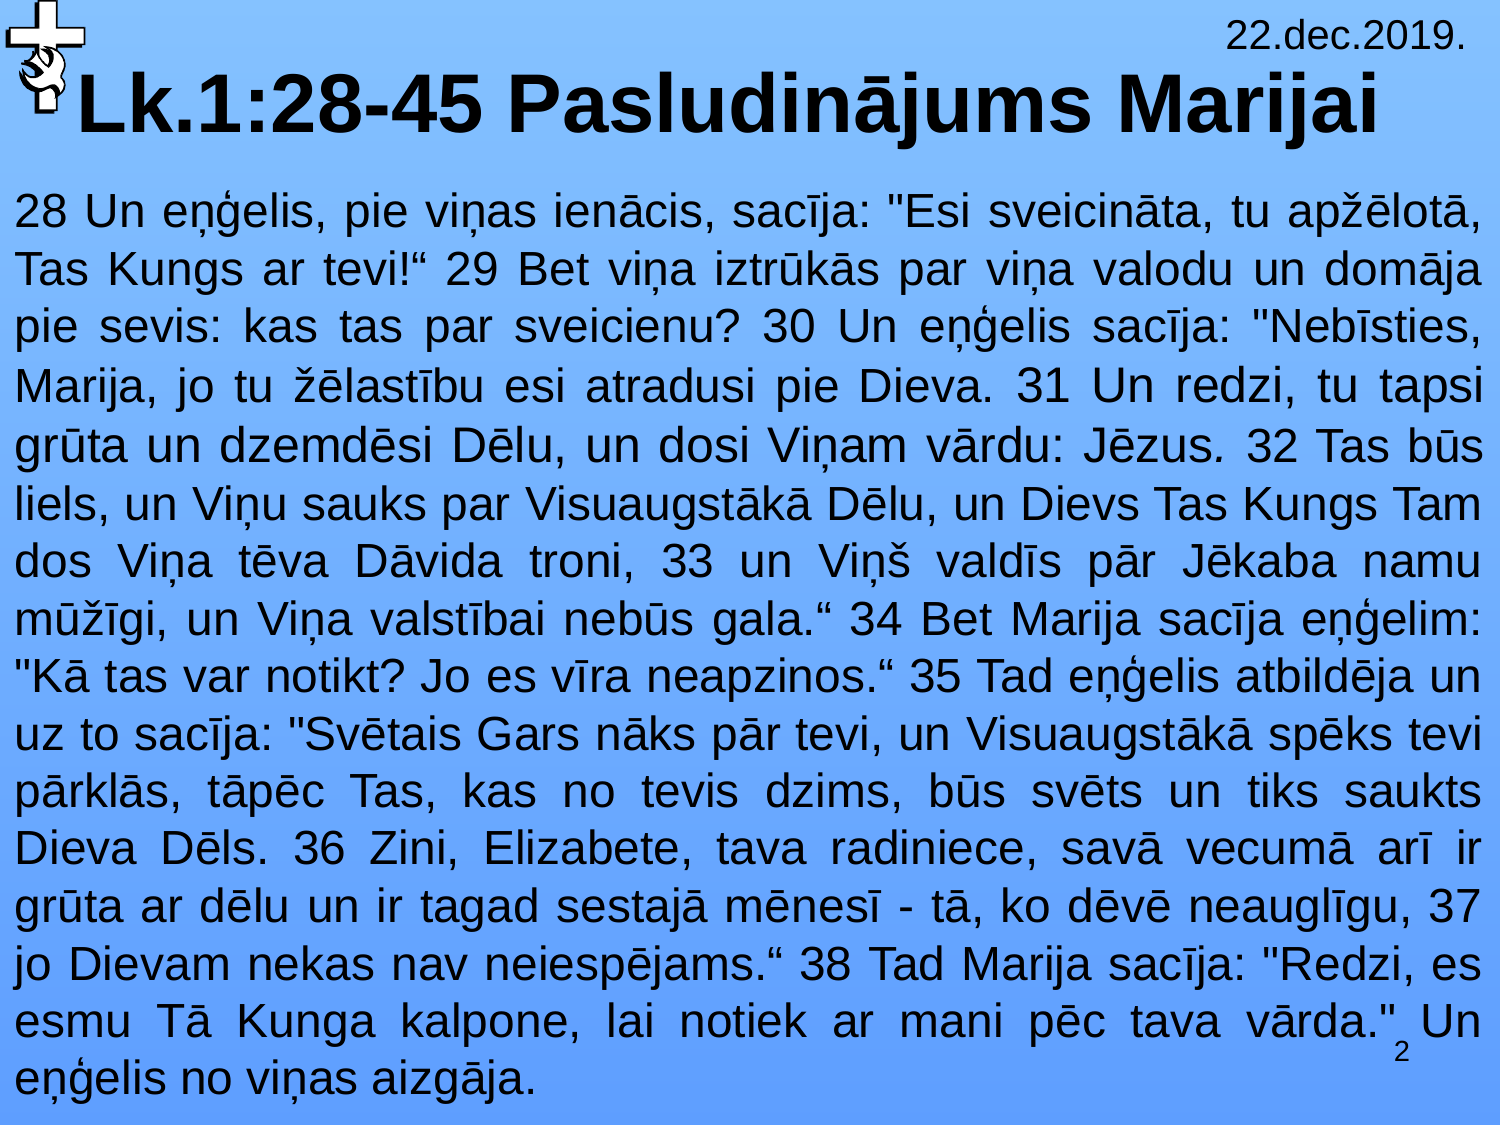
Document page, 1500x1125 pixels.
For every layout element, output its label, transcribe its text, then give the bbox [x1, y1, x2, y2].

title Lk.1:28-45 Pasludinājums Marijai [58, 11, 1400, 172]
text_box 22.dec.2019. [1210, 0, 1500, 65]
picture [5, 0, 86, 114]
text_box 28 Un eņģelis, pie viņas ienācis, sacīja: "Esi sveicināta, tu apžēlotā, Tas Kungs ar tevi!“ 29 Bet viņa iztrūkās par viņa valodu un domāja pie sevis: kas tas par sveicienu? 30 Un eņģelis sacīja: "Nebīsties, Marija, jo tu žēlastību esi atradusi pie Dieva. 31 Un redzi, tu tapsi grūta un dzemdēsi Dēlu, un dosi Viņam vārdu: Jēzus. 32 Tas būs liels, un Viņu sauks par Visuaugstākā Dēlu, un Dievs Tas Kungs Tam dos Viņa tēva Dāvida troni, 33 un Viņš valdīs pār Jēkaba namu mūžīgi, un Viņa valstībai nebūs gala.“ 34 Bet Marija sacīja eņģelim: "Kā tas var notikt? Jo es vīra neapzinos.“ 35 Tad eņģelis atbildēja un uz to sacīja: "Svētais Gars nāks pār tevi, un Visuaugstākā spēks tevi pārklās, tāpēc Tas, kas no tevis dzims, būs svēts un tiks saukts Dieva Dēls. 36 Zini, Elizabete, tava radiniece, savā vecumā arī ir grūta ar dēlu un ir tagad sestajā mēnesī - tā, ko dēvē neauglīgu, 37 jo Dievam nekas nav neiespējams.“ 38 Tad Marija sacīja: "Redzi, es esmu Tā Kunga kalpone, lai notiek ar mani pēc tava vārda." Un eņģelis no viņas aizgāja. [0, 172, 1500, 1112]
